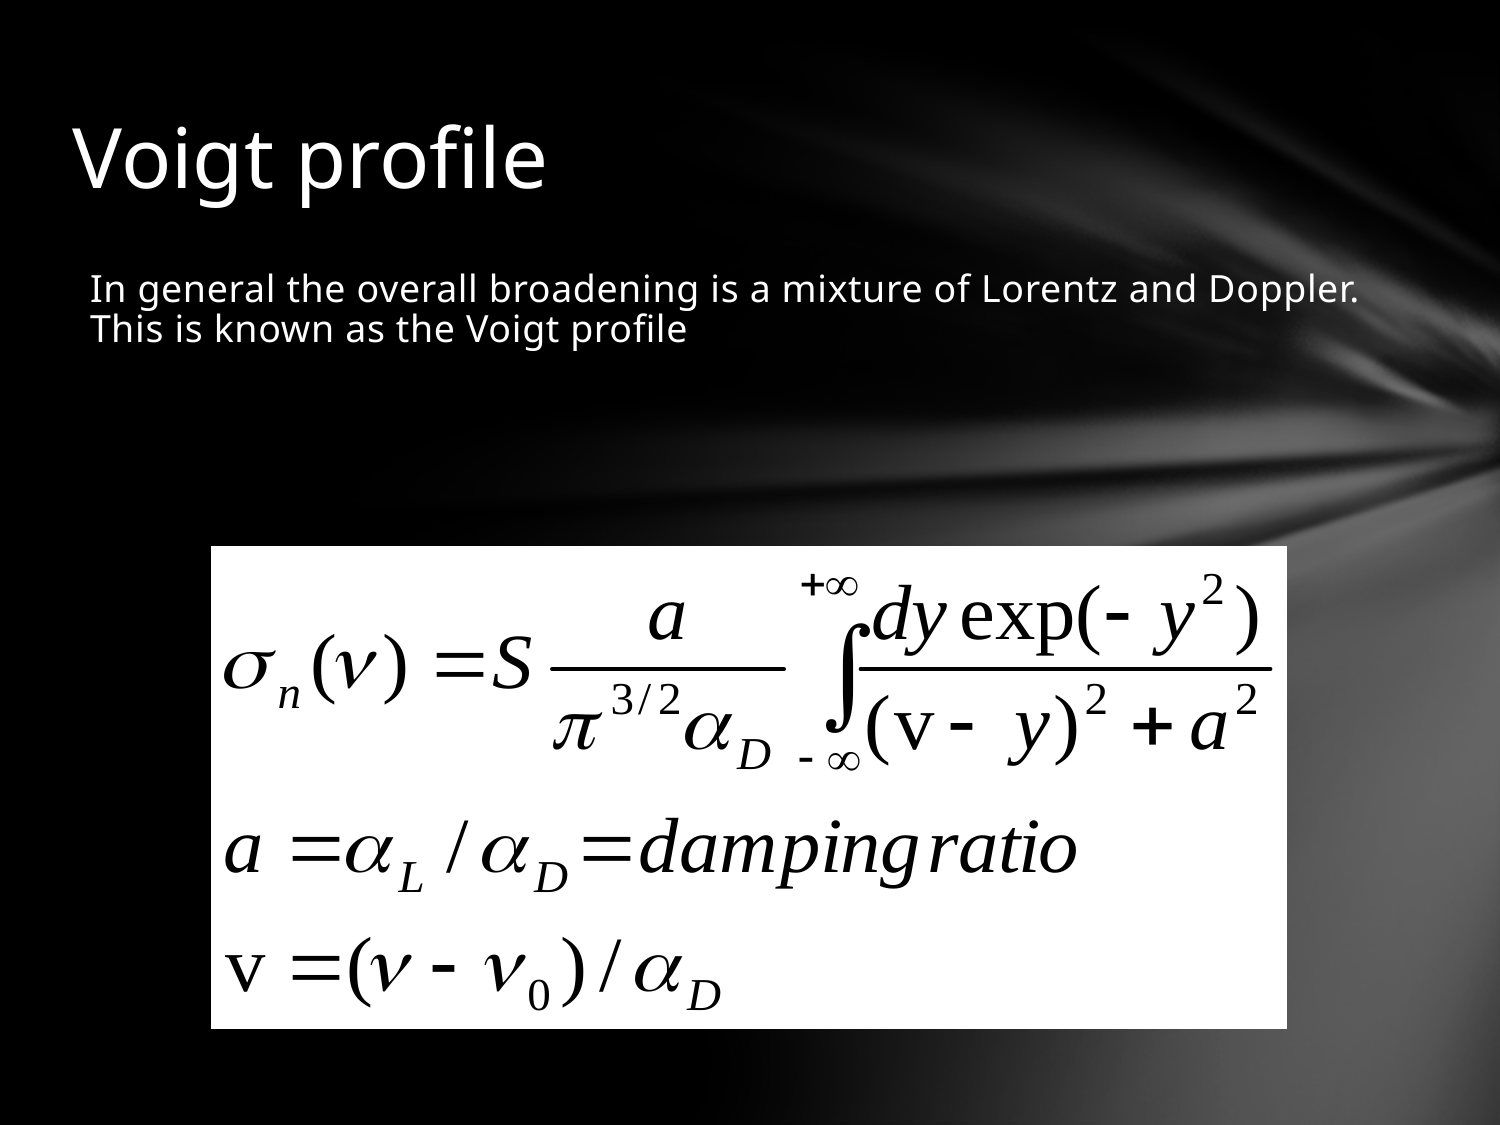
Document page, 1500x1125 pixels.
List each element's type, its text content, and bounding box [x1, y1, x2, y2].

title Voigt profile [57, 37, 1318, 213]
list In general the overall broadening is a mixture of Lorentz and Doppler. This is known as the Voigt profile [75, 262, 1425, 538]
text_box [211, 546, 1288, 1030]
